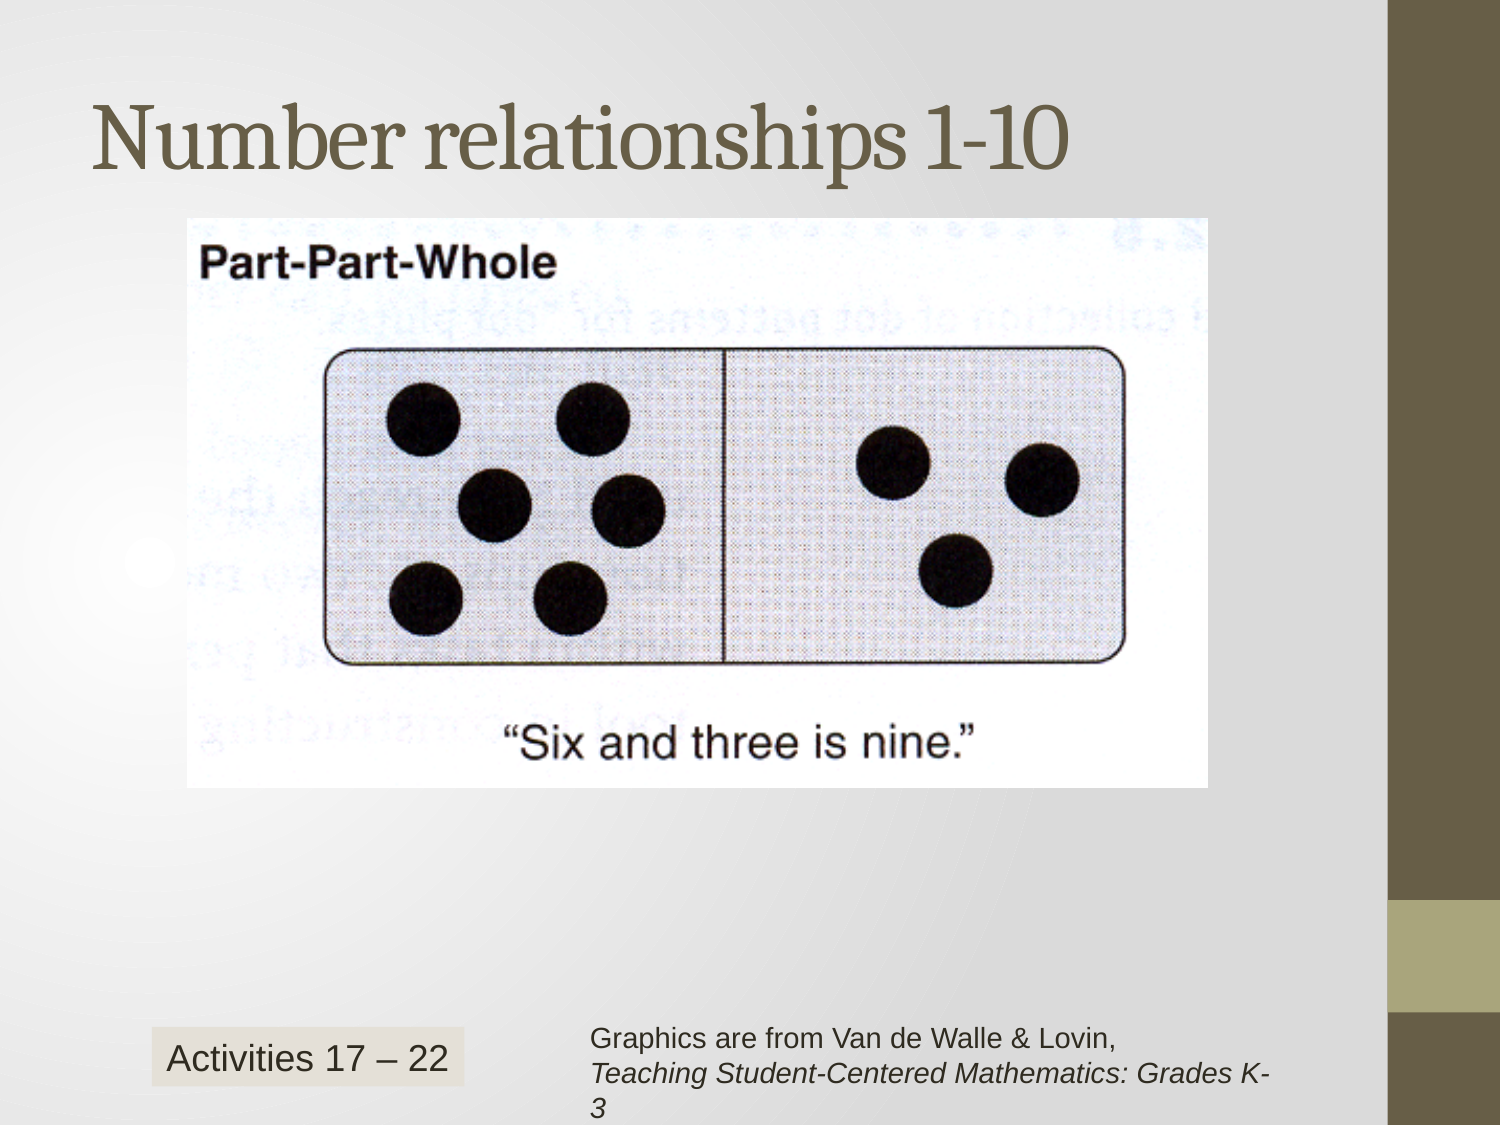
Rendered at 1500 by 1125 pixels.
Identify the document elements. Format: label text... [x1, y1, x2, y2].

title Number relationships 1-10 [75, 0, 1313, 262]
text_box Graphics are from Van de Walle & Lovin, Teaching Student-Centered Mathematics: Grades K-3 [575, 1012, 1300, 1125]
list [74, 262, 1326, 1051]
text_box Activities 17 – 22 [151, 1026, 465, 1087]
picture [186, 218, 1208, 788]
